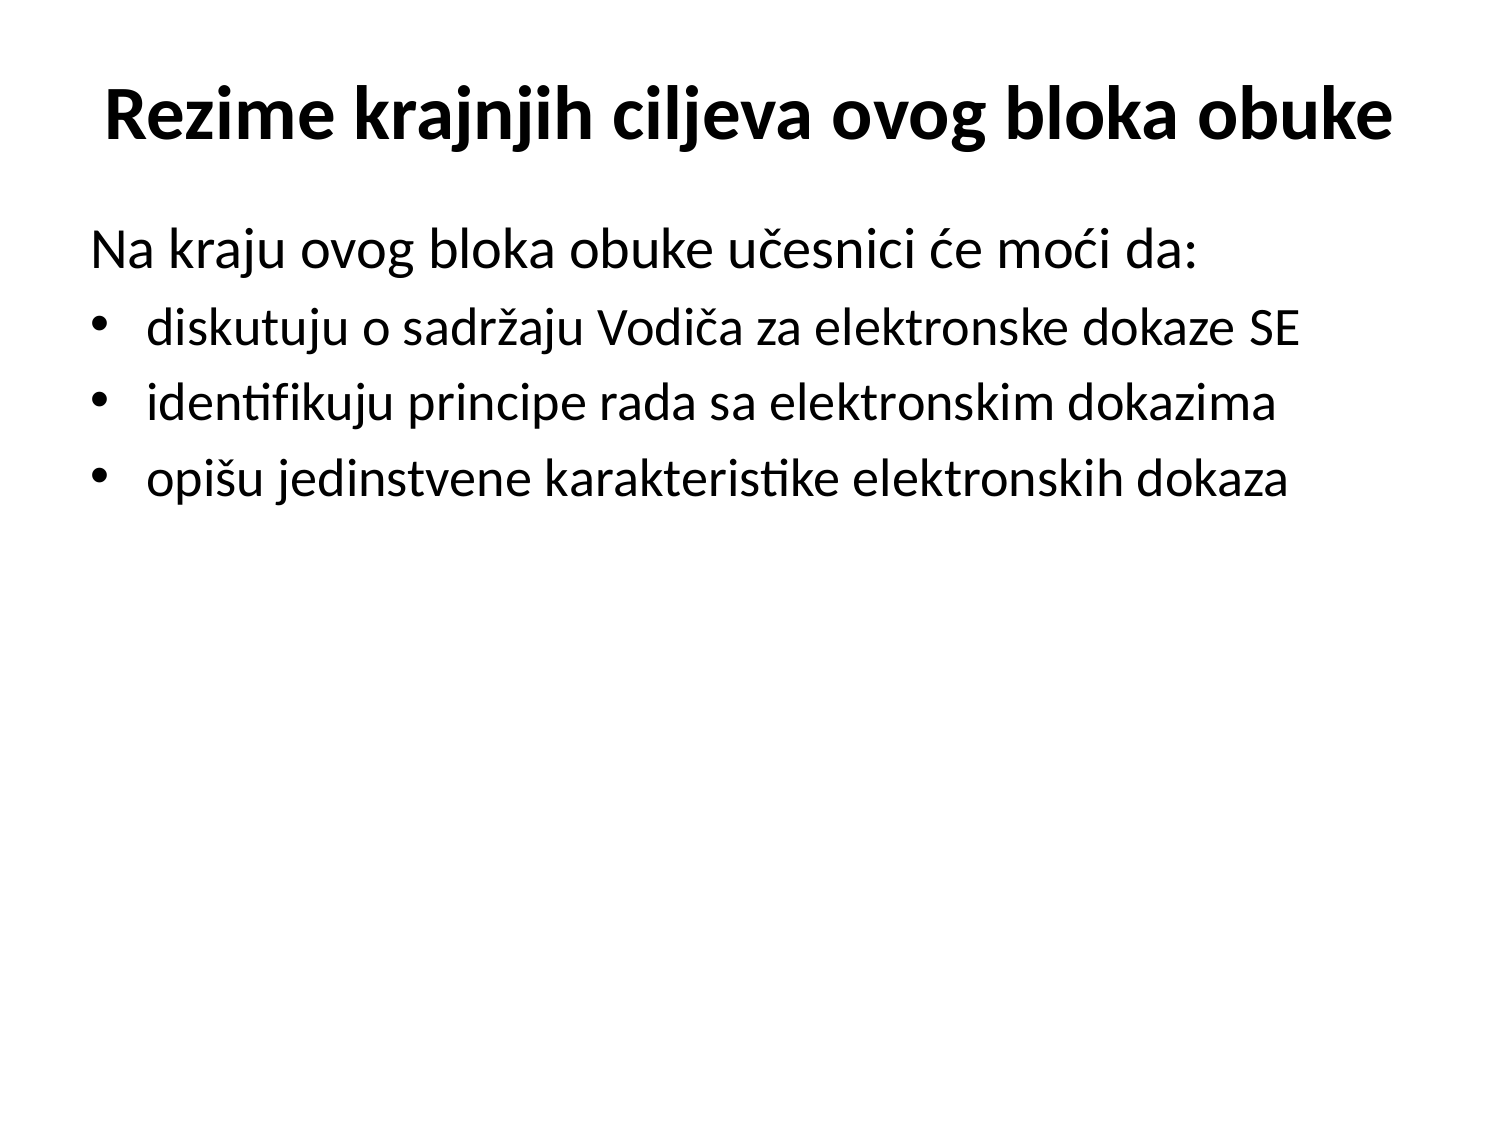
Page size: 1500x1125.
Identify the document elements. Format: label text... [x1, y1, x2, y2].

title Rezime krajnjih ciljeva ovog bloka obuke [75, 45, 1425, 172]
list Na kraju ovog bloka obuke učesnici će moći da: diskutuju o sadržaju Vodiča za elektronske dokaze SE identifikuju principe rada sa elektronskim dokazima opišu jedinstvene karakteristike elektronskih dokaza [75, 202, 1472, 1005]
